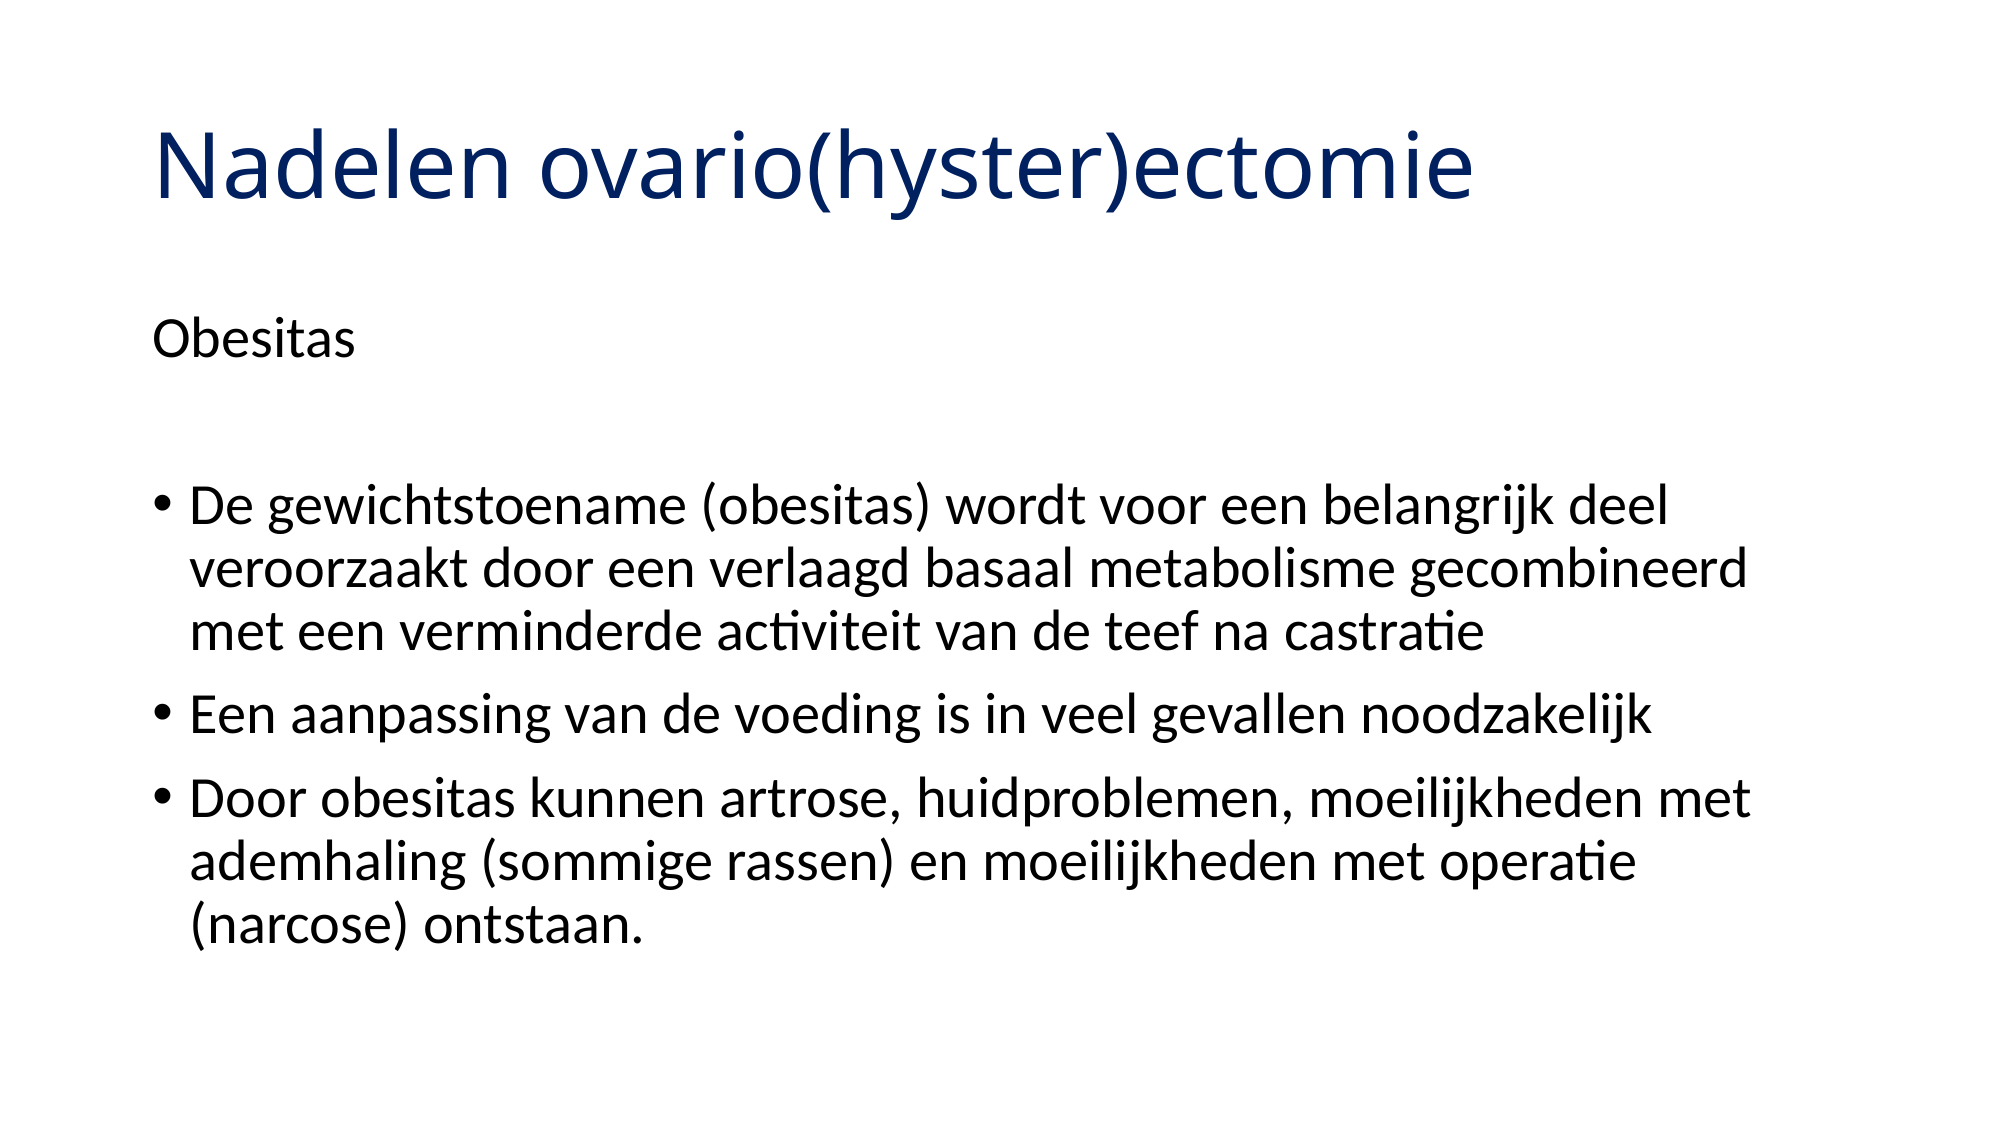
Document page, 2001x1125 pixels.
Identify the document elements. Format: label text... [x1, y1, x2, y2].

list Obesitas De gewichtstoename (obesitas) wordt voor een belangrijk deel veroorzaakt door een verlaagd basaal metabolisme gecombineerd met een verminderde activiteit van de teef na castratie Een aanpassing van de voeding is in veel gevallen noodzakelijk Door obesitas kunnen artrose, huidproblemen, moeilijkheden met ademhaling (sommige rassen) en moeilijkheden met operatie (narcose) ontstaan. [137, 299, 1863, 1014]
title Nadelen ovario(hyster)ectomie [137, 59, 1863, 278]
